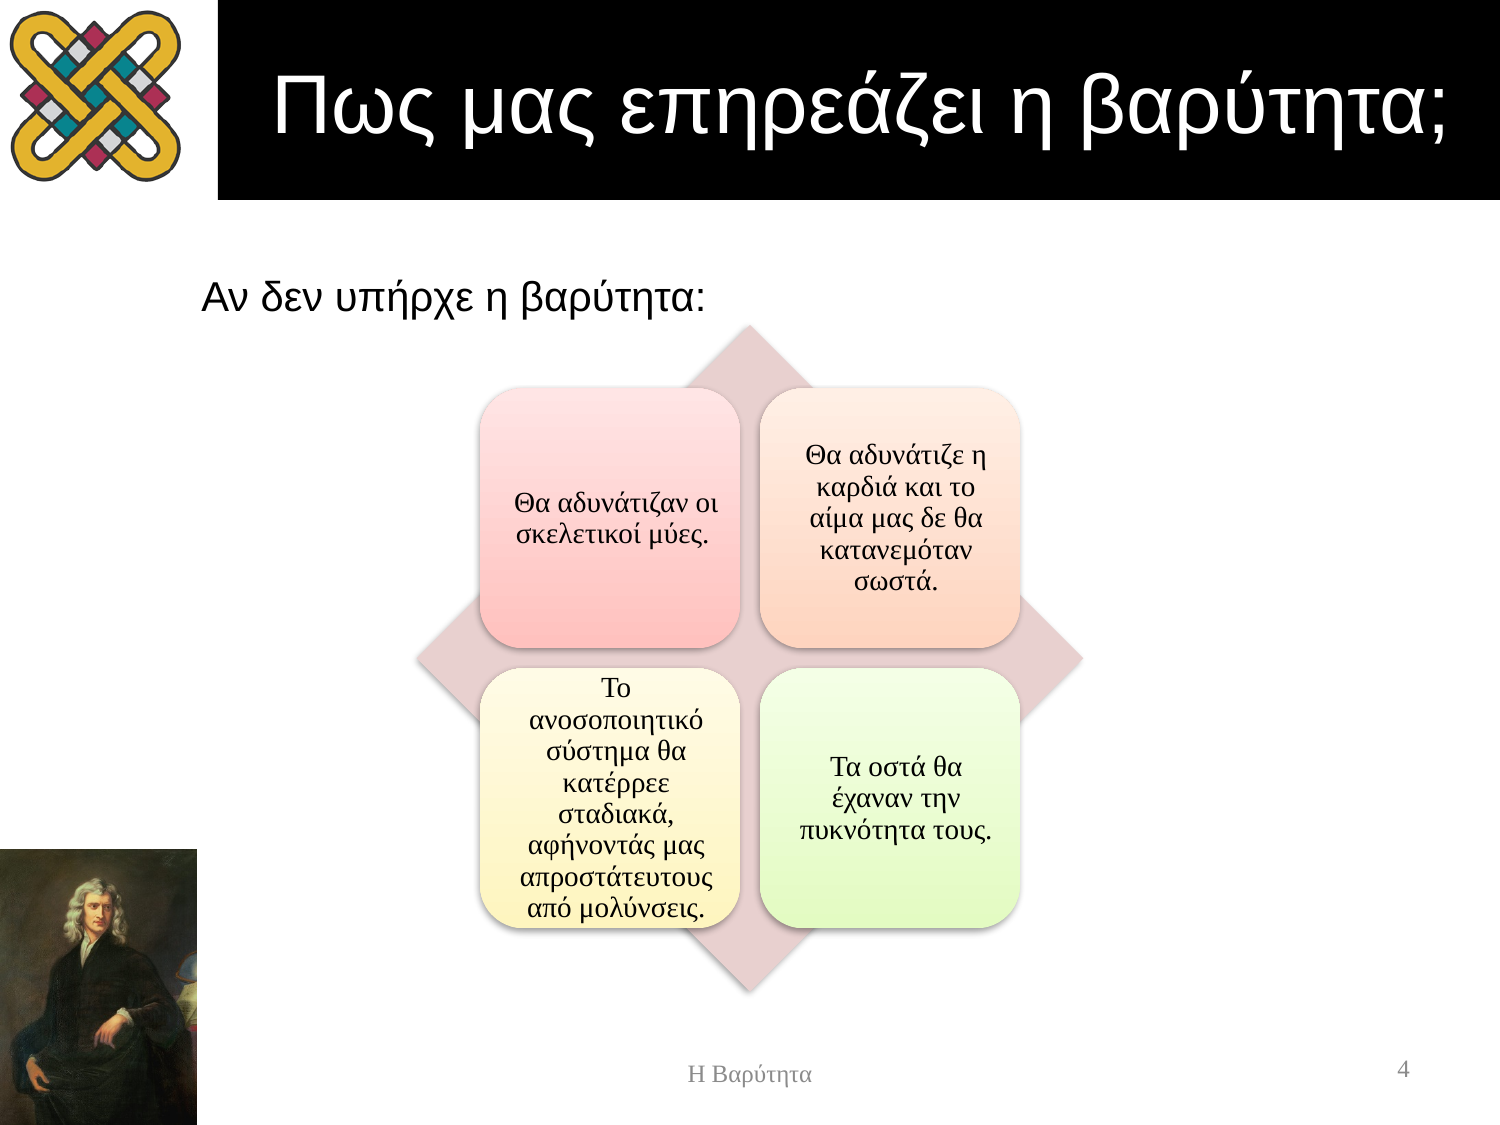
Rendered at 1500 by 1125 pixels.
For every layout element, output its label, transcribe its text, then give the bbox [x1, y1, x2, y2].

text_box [249, 324, 1251, 992]
footer Η Βαρύτητα [512, 1042, 988, 1103]
slide_number 4 [1074, 1037, 1425, 1098]
picture [0, 849, 197, 1125]
picture [3, 0, 187, 188]
title Πως μας επηρεάζει η βαρύτητα; [217, 0, 1500, 200]
list Αν δεν υπήρχε η βαρύτητα: [186, 262, 1425, 1005]
